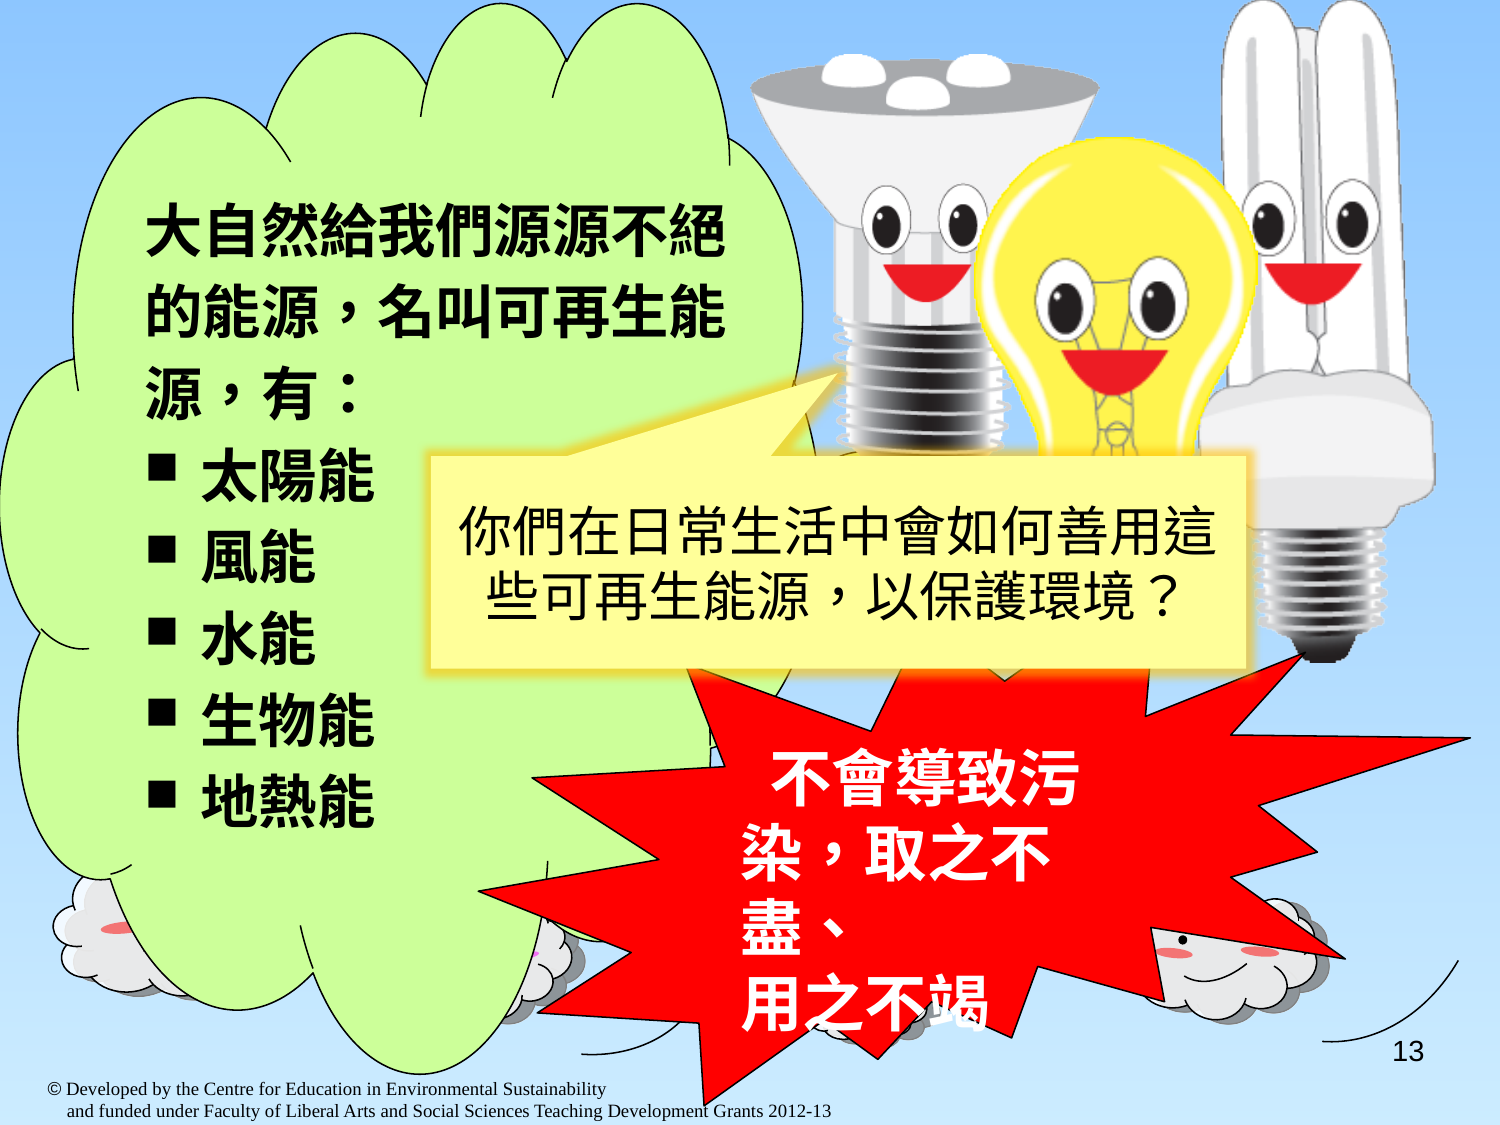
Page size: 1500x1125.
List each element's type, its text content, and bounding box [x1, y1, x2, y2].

text_box [0, 3, 744, 925]
slide_number 13 [1143, 1024, 1440, 1103]
text_box [131, 929, 540, 1069]
text_box 不會導致污染，取之不盡、 用之不竭 [478, 672, 1471, 1069]
text_box [561, 929, 602, 942]
picture [749, 0, 1436, 666]
text_box 你們在日常生活中會如何善用這些可再生能源，以保護環境？ [430, 401, 970, 669]
text_box [742, 683, 783, 696]
text_box © Developed by the Centre for Education in Environmental Sustainability and funded under Faculty of Liberal Arts and Social Sciences Teaching Development Grants 2012-13 [33, 1069, 852, 1125]
text_box 大自然給我們源源不絕 的能源，名叫可再生能 源，有： 太陽能 風能 水能 生物能 地熱能 [129, 186, 744, 929]
